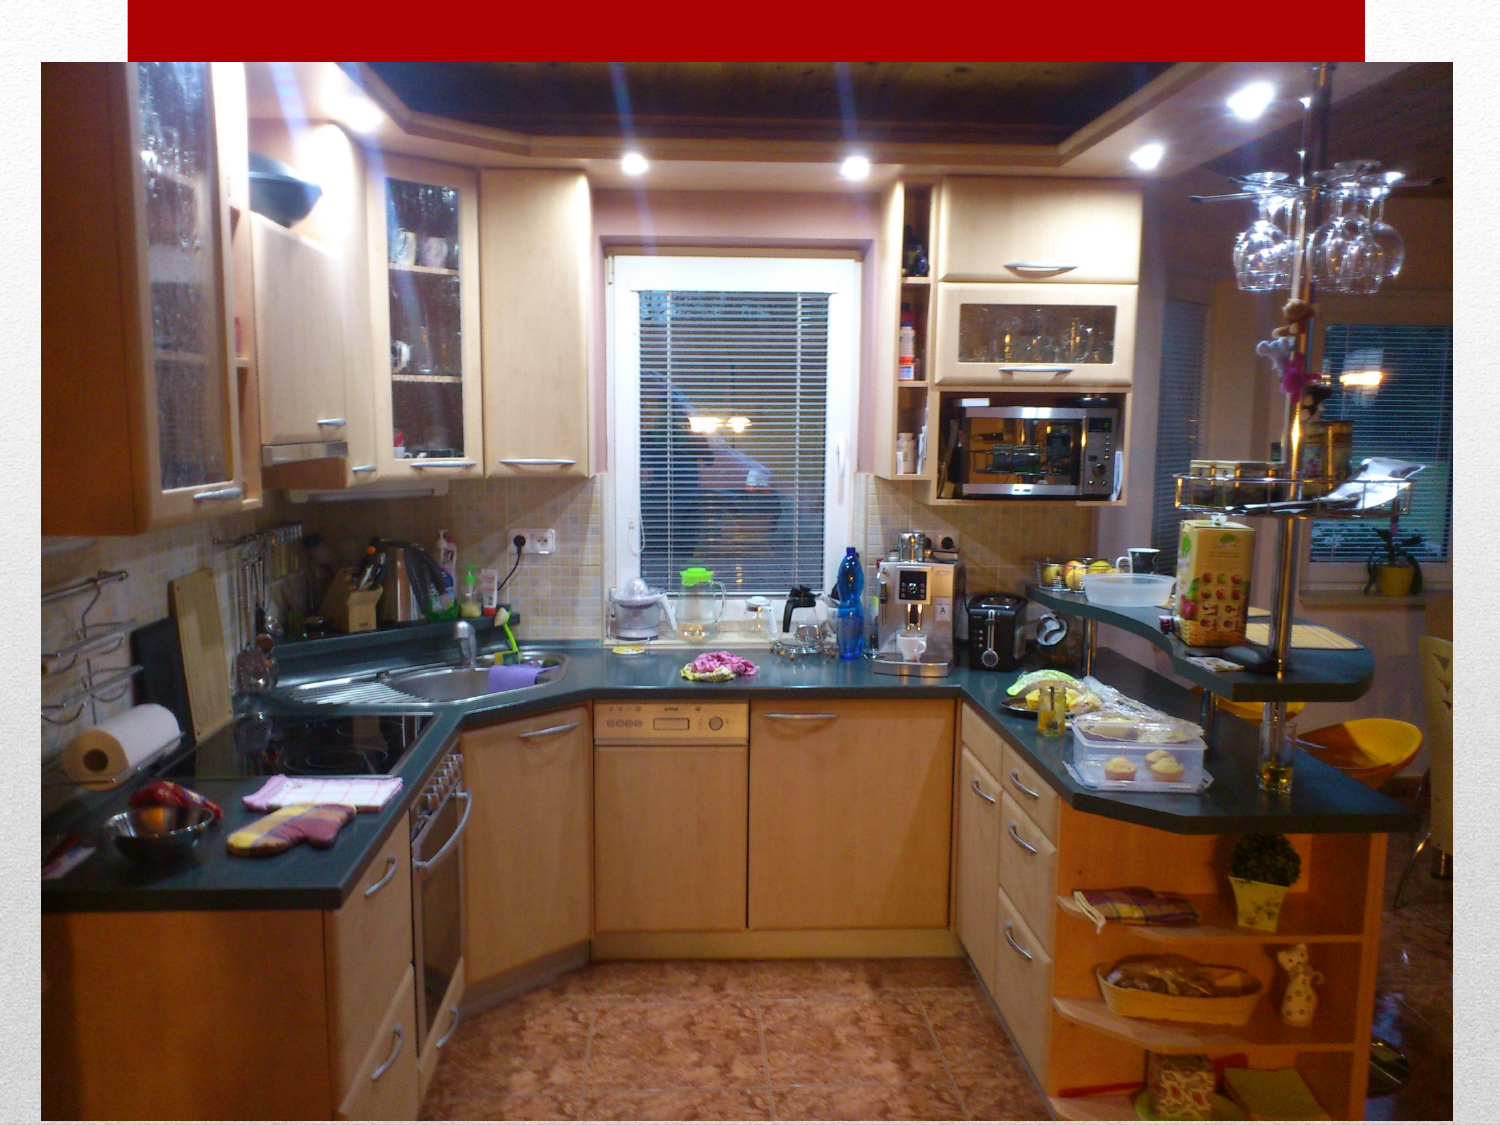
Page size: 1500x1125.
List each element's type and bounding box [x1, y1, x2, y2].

list [40, 61, 1454, 1122]
